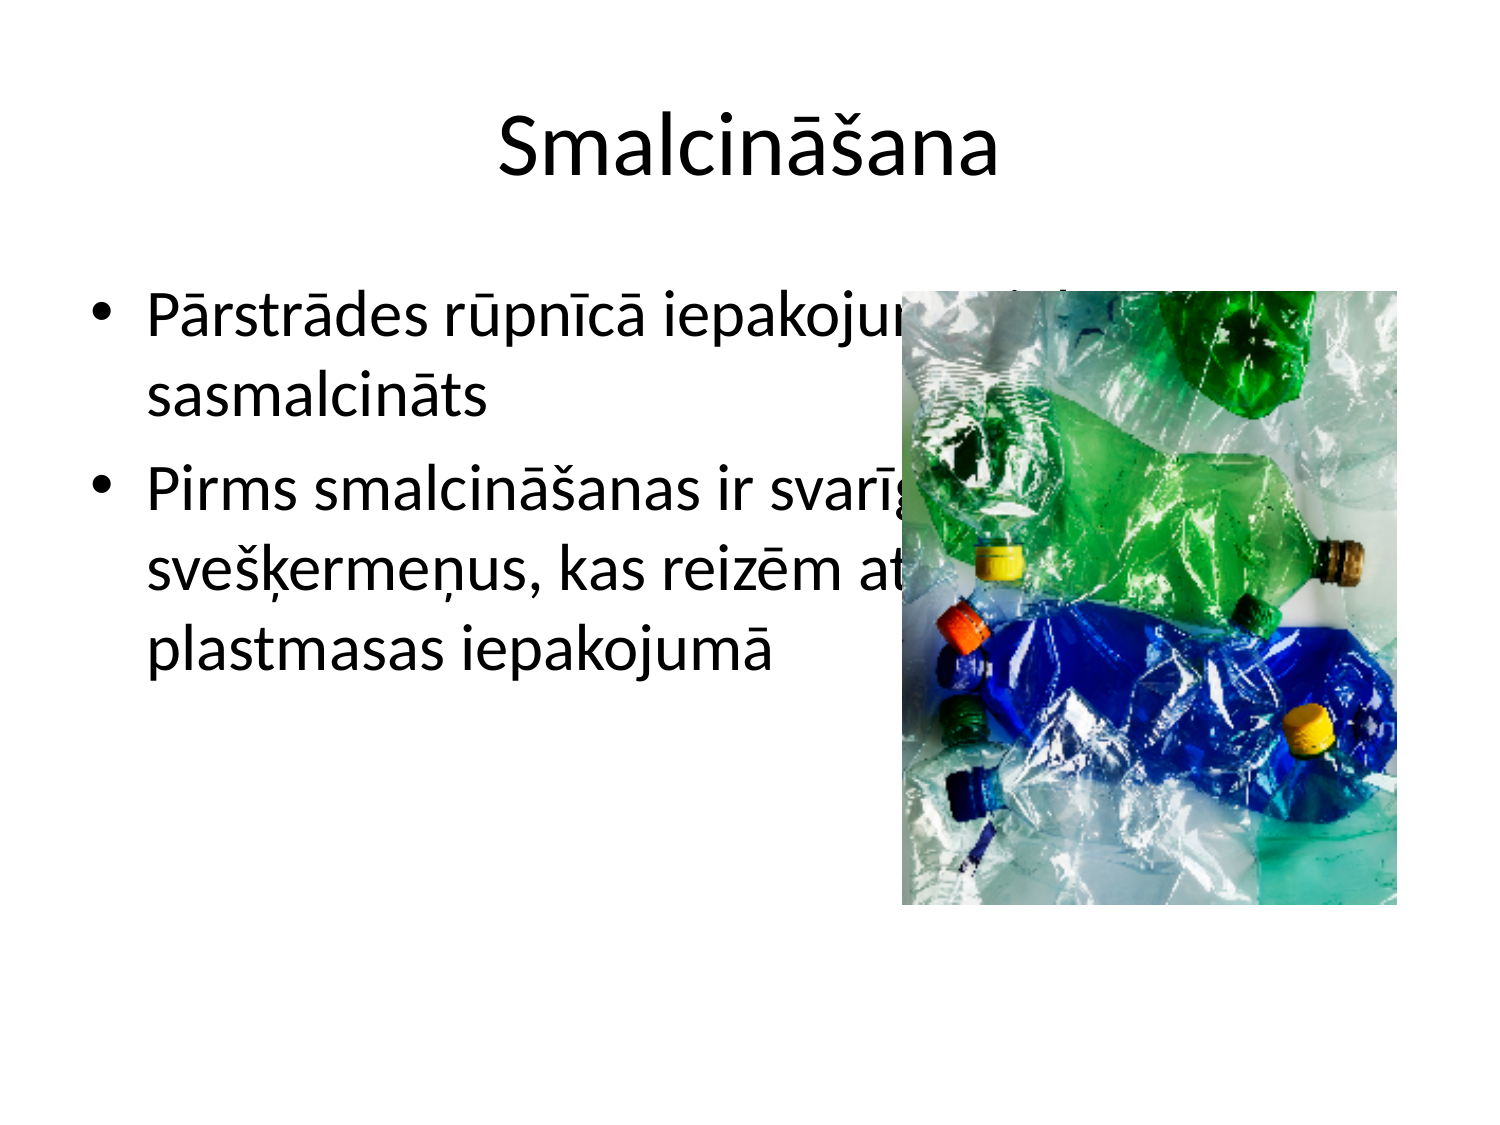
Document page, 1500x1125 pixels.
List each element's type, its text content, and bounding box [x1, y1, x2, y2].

title Smalcināšana [75, 45, 1425, 233]
picture [901, 291, 1398, 906]
list Pārstrādes rūpnīcā iepakojums tiek sasmalcināts Pirms smalcināšanas ir svarīgi atdalīt visus svešķermeņus, kas reizēm atrodami plastmasas iepakojumā [75, 262, 1425, 1005]
